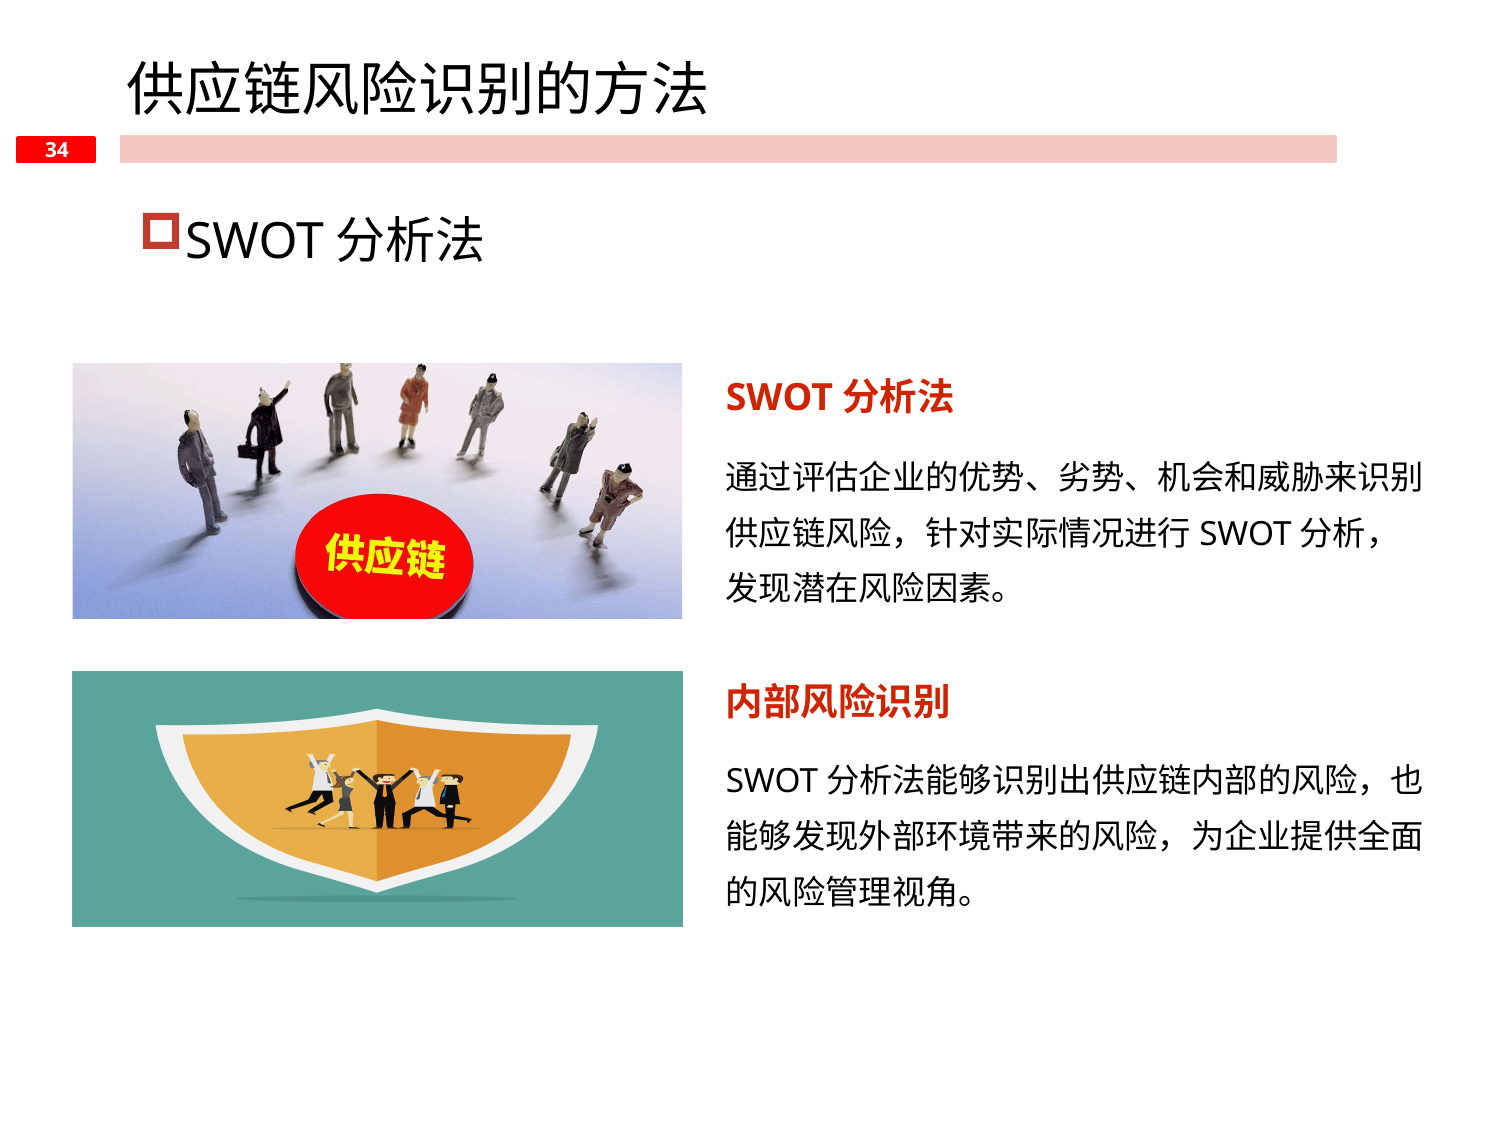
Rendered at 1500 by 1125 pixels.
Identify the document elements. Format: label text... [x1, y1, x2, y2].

text_box [58, 173, 1442, 275]
text_box 通过评估企业的优势、劣势、机会和威胁来识别供应链风险，针对实际情况进行SWOT分析，发现潜在风险因素。 [714, 430, 1442, 617]
text_box [17, 129, 97, 189]
picture [72, 671, 683, 927]
text_box SWOT分析法 [714, 369, 1290, 431]
picture [72, 363, 683, 619]
text_box 供应链风险识别的方法 [112, 30, 863, 130]
text_box 内部风险识别 [714, 674, 1290, 736]
text_box SWOT分析法 [123, 200, 1109, 295]
text_box SWOT分析法能够识别出供应链内部的风险，也能够发现外部环境带来的风险，为企业提供全面的风险管理视角。 [714, 735, 1442, 920]
